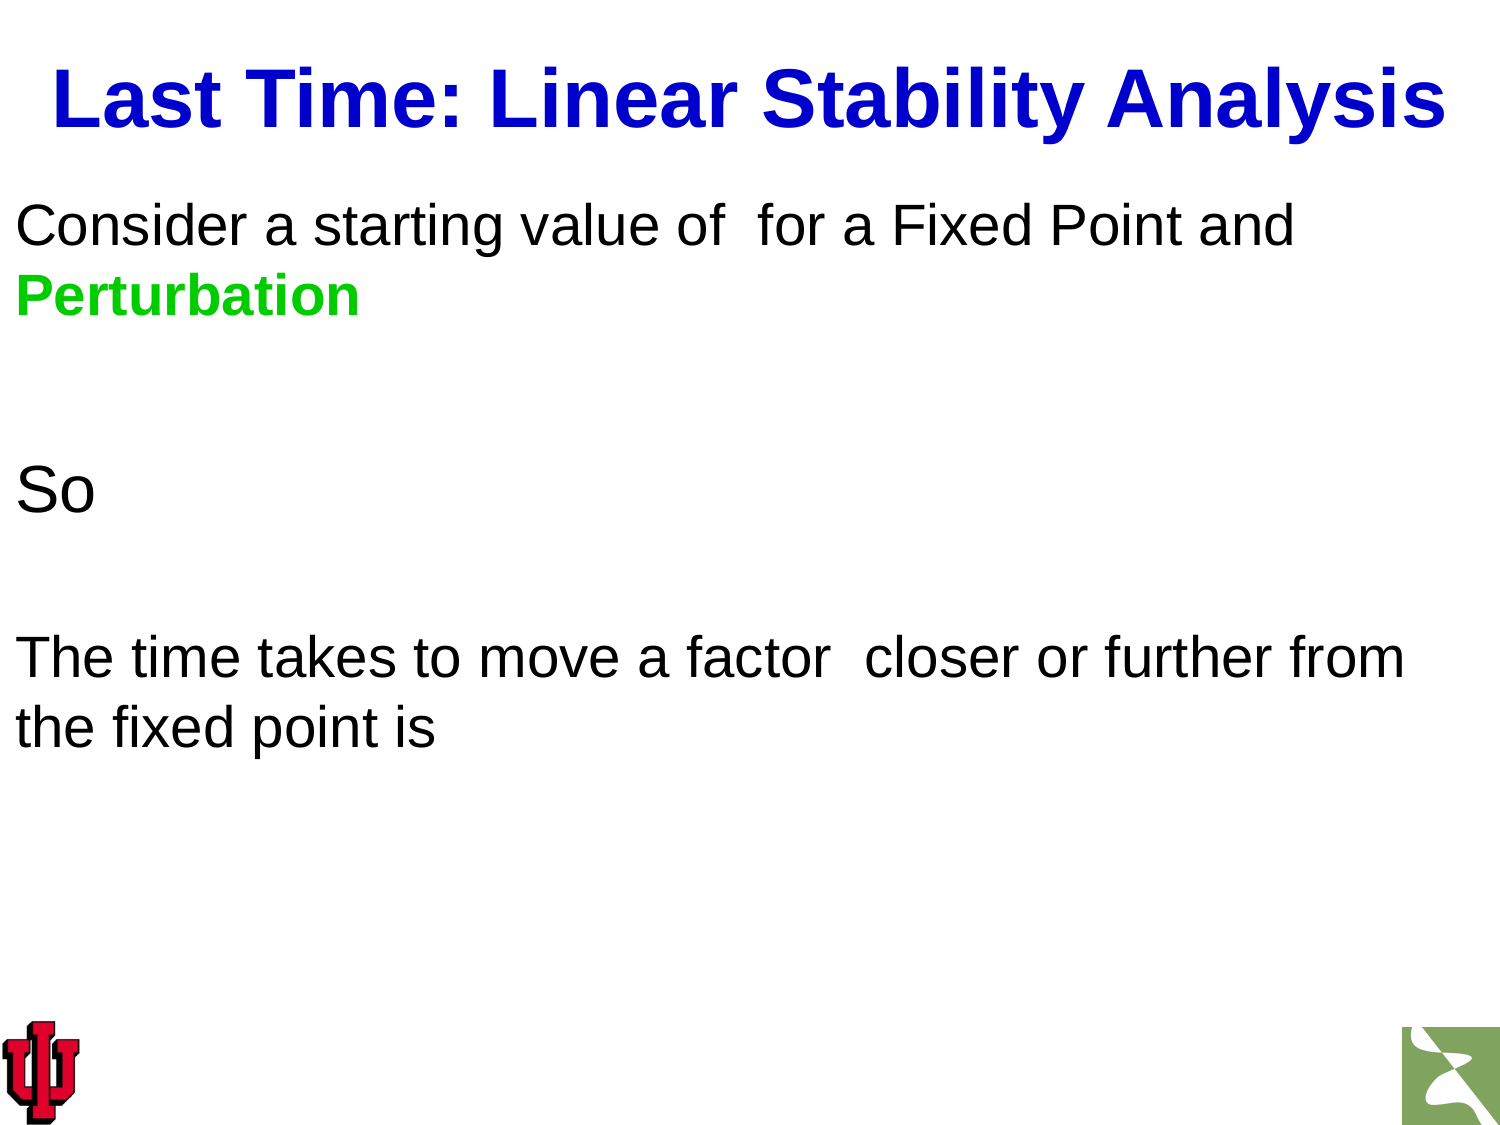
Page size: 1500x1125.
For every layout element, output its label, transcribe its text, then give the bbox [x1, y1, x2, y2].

picture [1402, 1027, 1500, 1125]
picture [0, 1020, 80, 1125]
title Last Time: Linear Stability Analysis [0, 0, 1500, 188]
